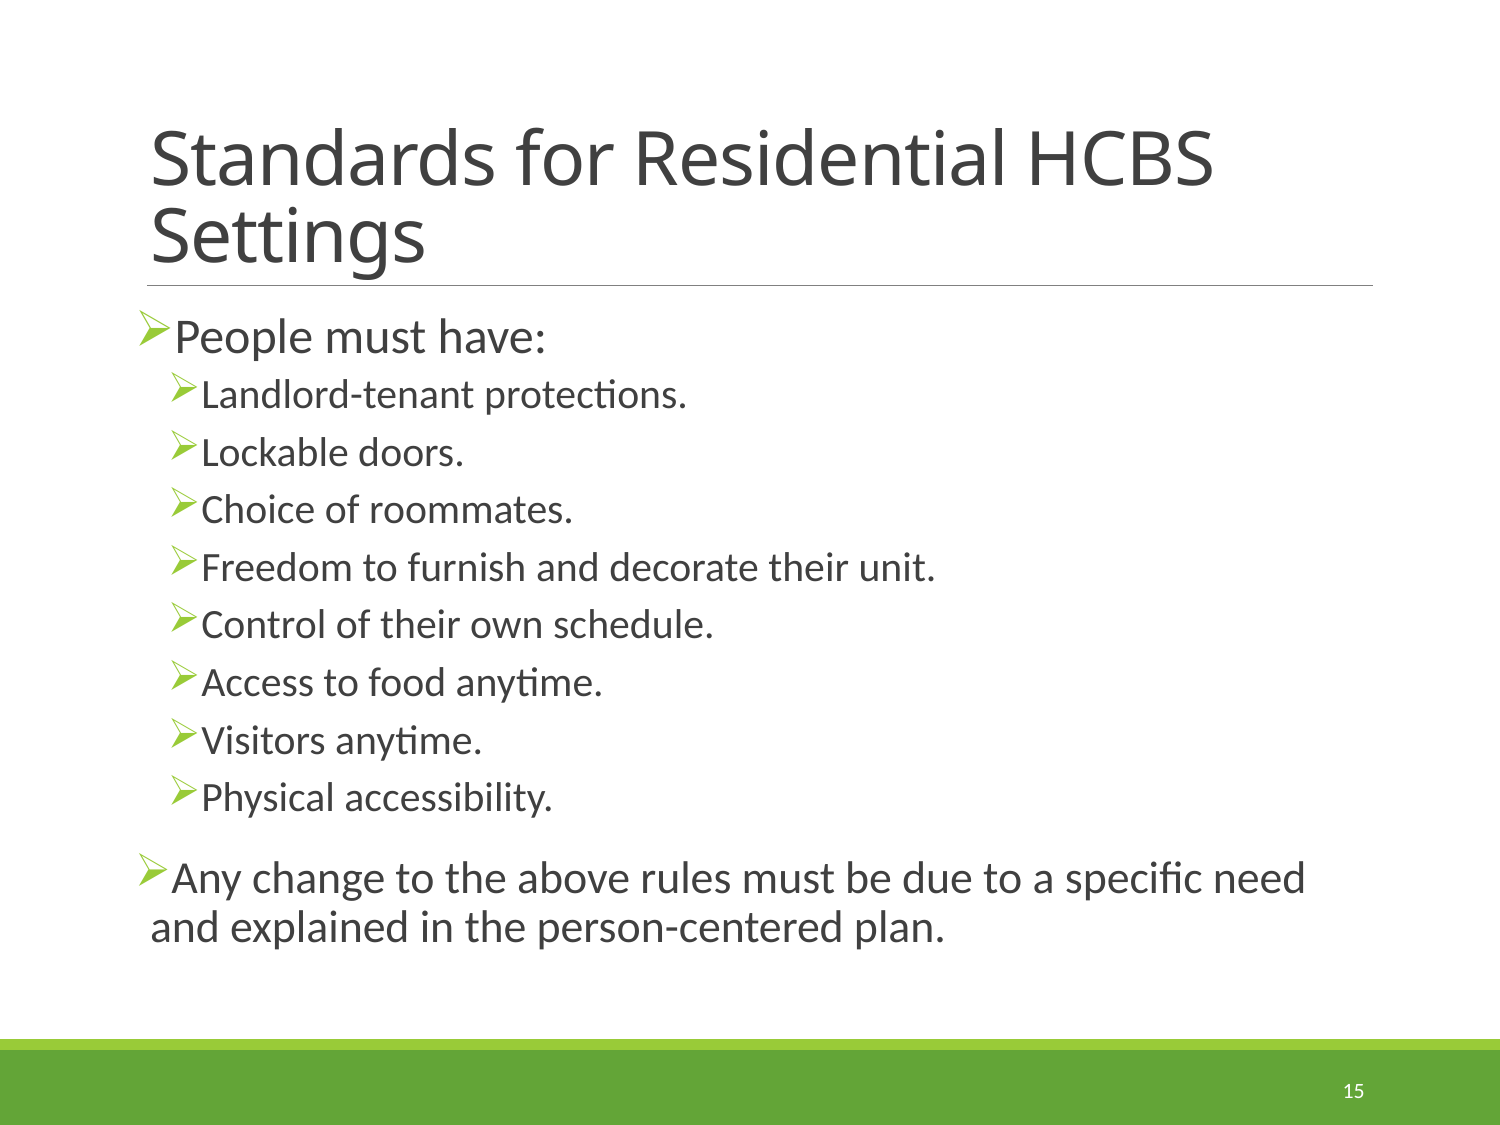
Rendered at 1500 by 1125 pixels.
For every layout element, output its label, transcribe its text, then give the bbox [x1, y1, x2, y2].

title Standards for Residential HCBS Settings [135, 47, 1373, 285]
list People must have: Landlord-tenant protections. Lockable doors. Choice of roommates. Freedom to furnish and decorate their unit. Control of their own schedule. Access to food anytime. Visitors anytime. Physical accessibility. Any change to the above rules must be due to a specific need and explained in the person-centered plan. [135, 302, 1373, 963]
slide_number 15 [1218, 1059, 1380, 1120]
